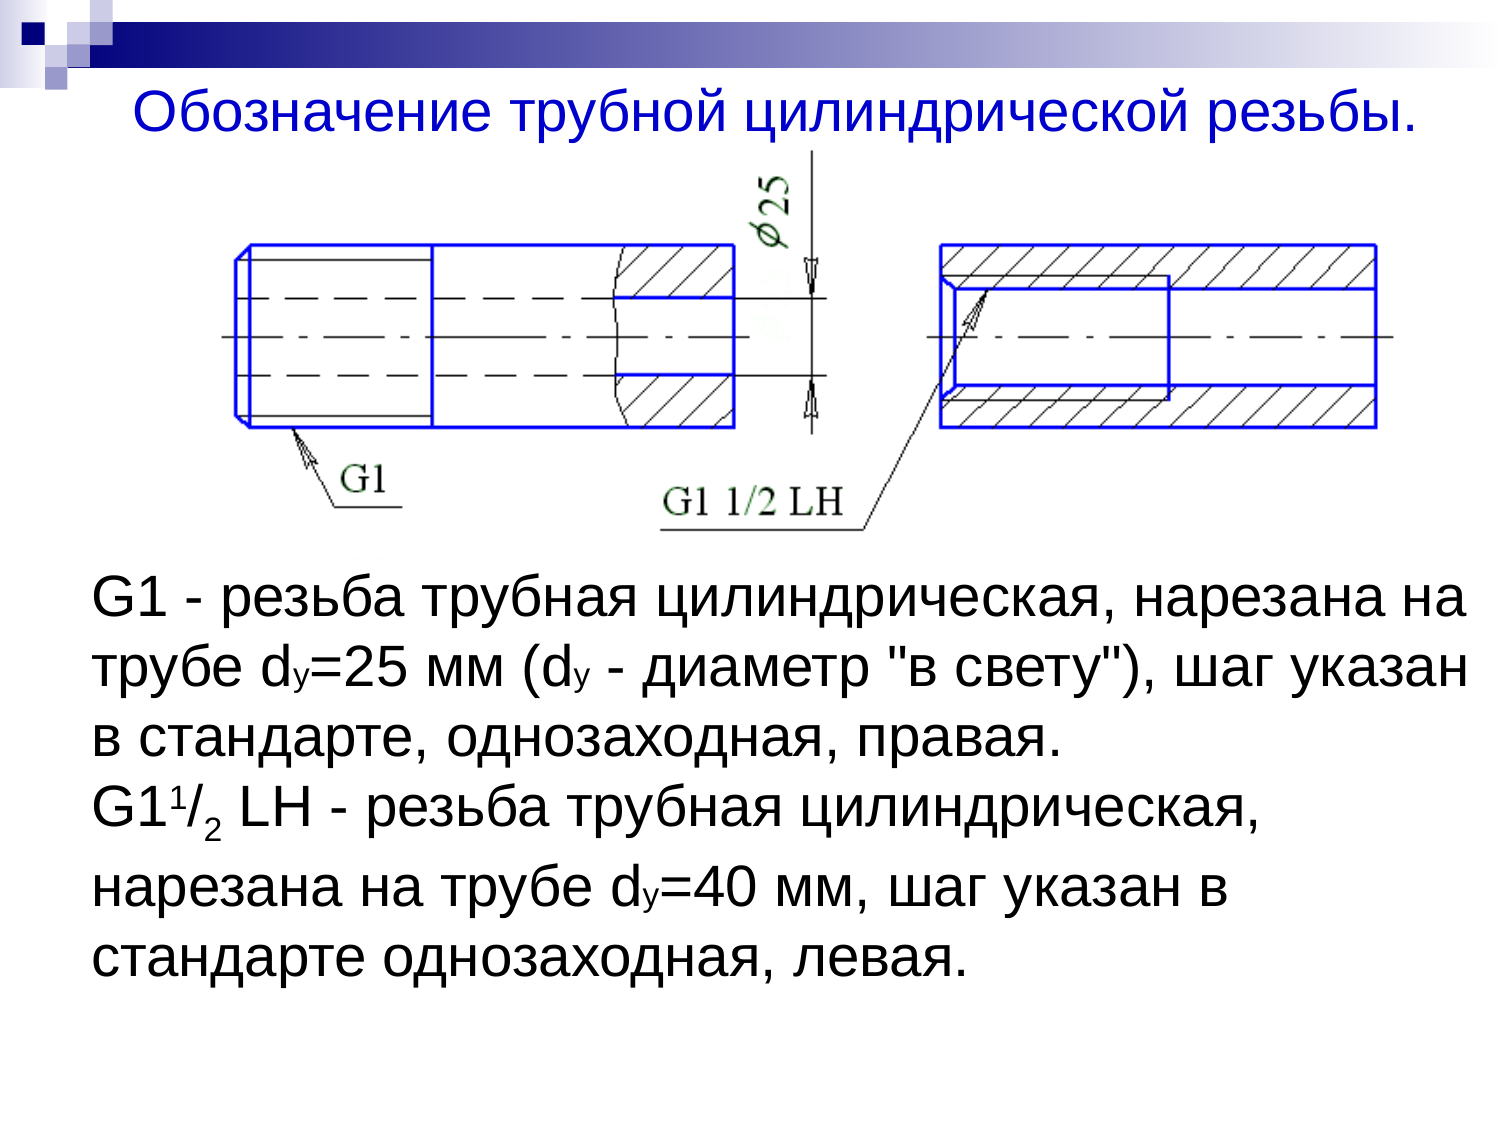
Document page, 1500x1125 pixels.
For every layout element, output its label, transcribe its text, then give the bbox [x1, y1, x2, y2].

text_box G1 - резьба трубная цилиндрическая, нарезана на трубе dy=25 мм (dy - диаметр "в свету"), шаг указан в стандарте, однозаходная, правая. G11/2 LH - резьба трубная цилиндрическая, нарезана на трубе dy=40 мм, шаг указан в стандарте однозаходная, левая. [76, 551, 1500, 996]
text_box Обозначение трубной цилиндрической резьбы. [118, 65, 1435, 151]
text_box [201, 142, 1413, 562]
